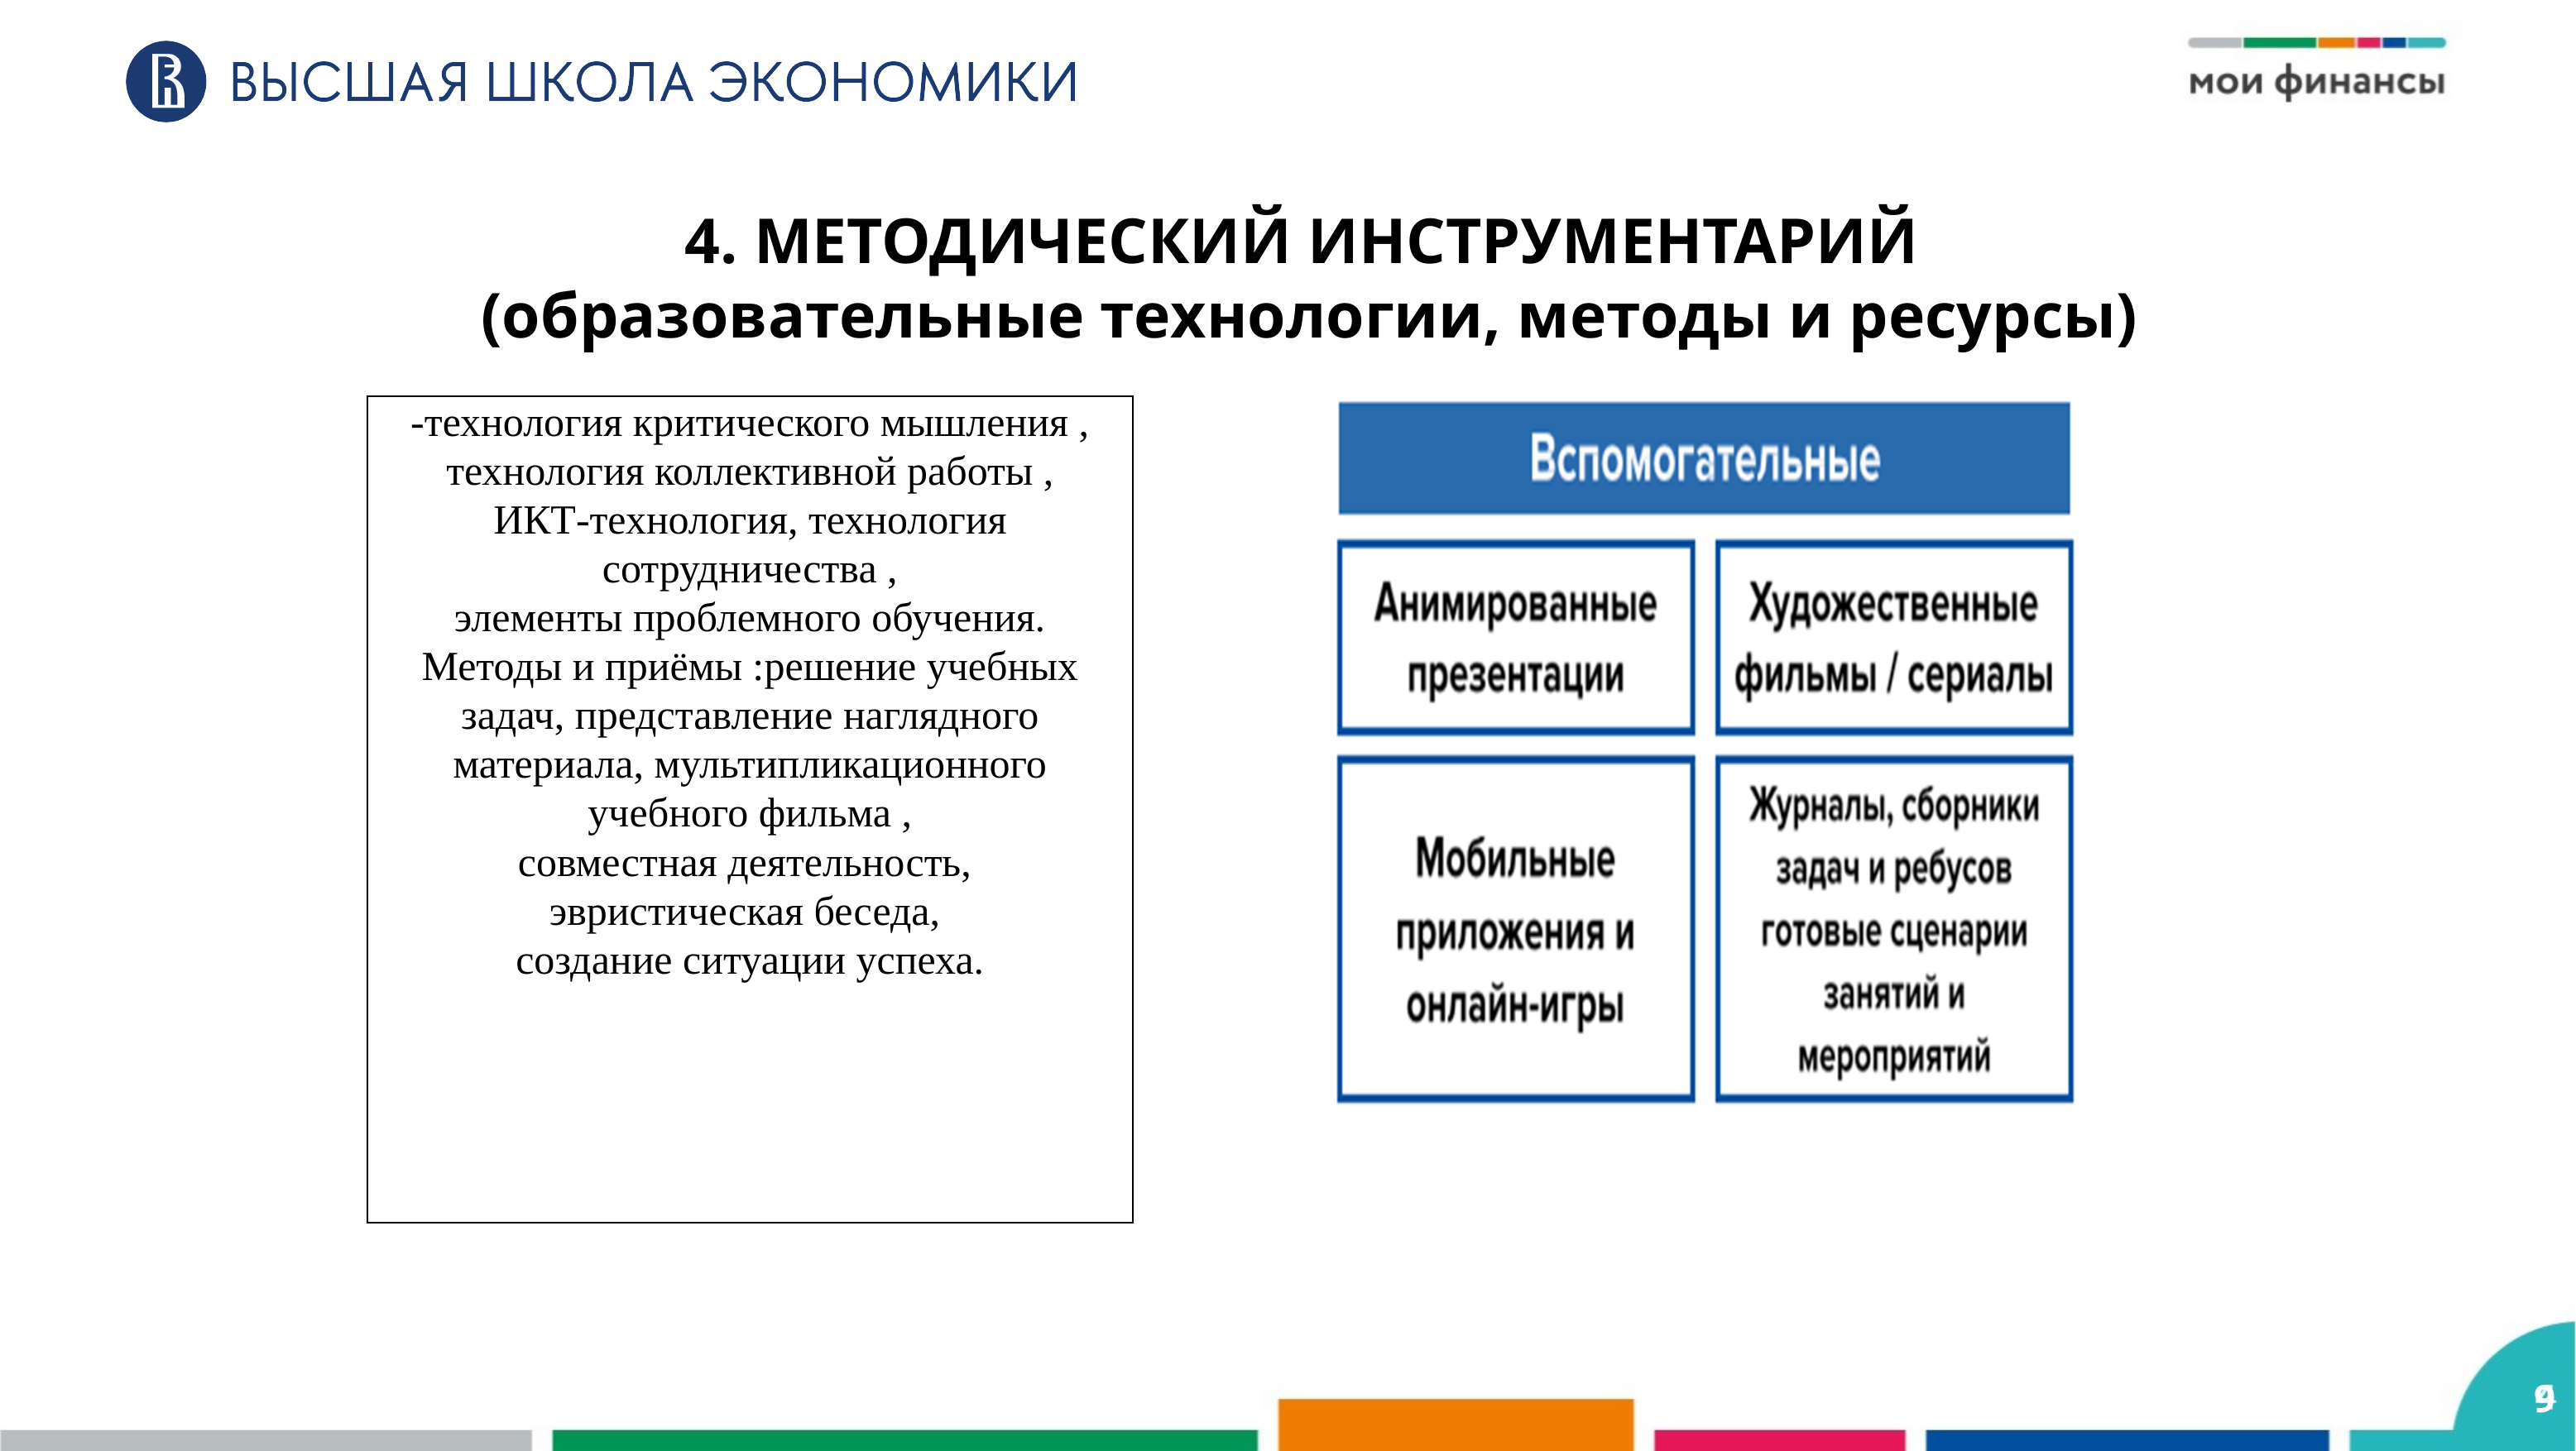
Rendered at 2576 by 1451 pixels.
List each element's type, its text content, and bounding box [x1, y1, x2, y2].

text_box 4. МЕТОДИЧЕСКИЙ ИНСТРУМЕНТАРИЙ (образовательные технологии, методы и ресурсы) [44, 192, 2576, 361]
picture [0, 0, 2576, 1451]
table_header -технология критического мышления , технология коллективной работы , ИКТ-технология, технология сотрудничества , элементы проблемного обучения. Методы и приёмы :решение учебных задач, представление наглядного материала, мультипликационного учебного фильма , совместная деятельность, эвристическая беседа, создание ситуации успеха. [368, 397, 1132, 1222]
slide_number 9 [2470, 1365, 2576, 1430]
